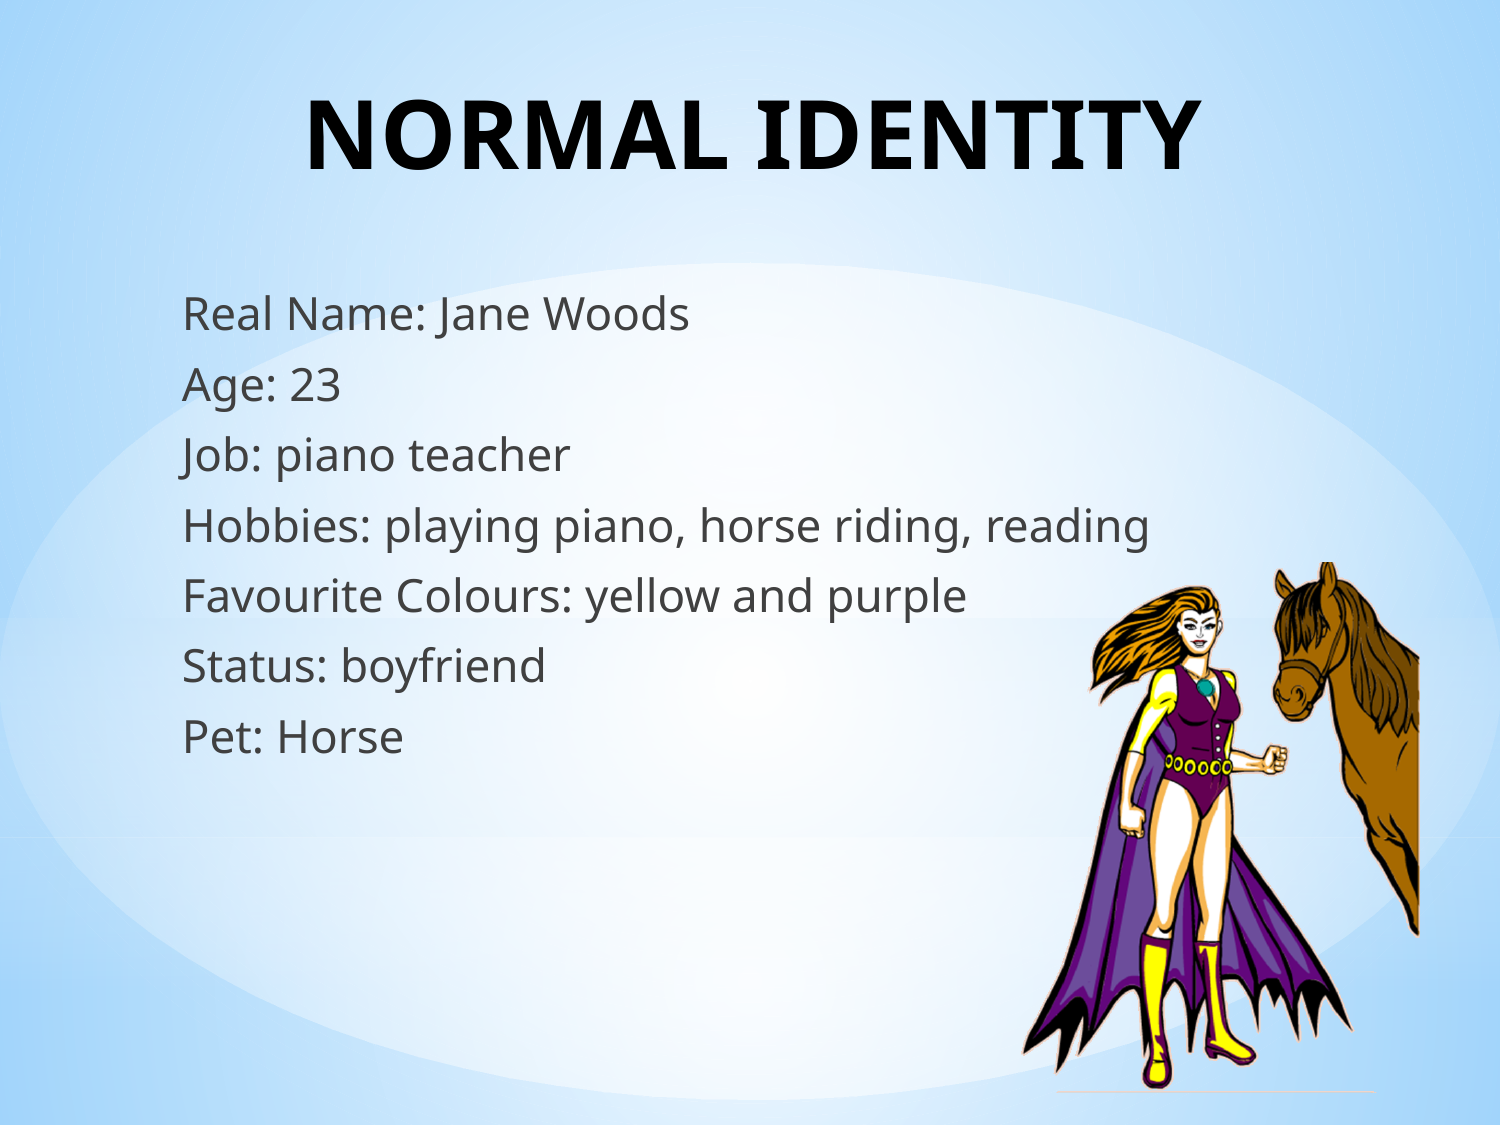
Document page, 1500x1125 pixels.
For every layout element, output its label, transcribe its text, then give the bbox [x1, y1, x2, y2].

picture [1021, 562, 1420, 1093]
title Normal Identity [218, 66, 1287, 254]
list Real Name: Jane Woods Age: 23 Job: piano teacher Hobbies: playing piano, horse riding, reading Favourite Colours: yellow and purple Status: boyfriend Pet: Horse [159, 277, 1210, 848]
